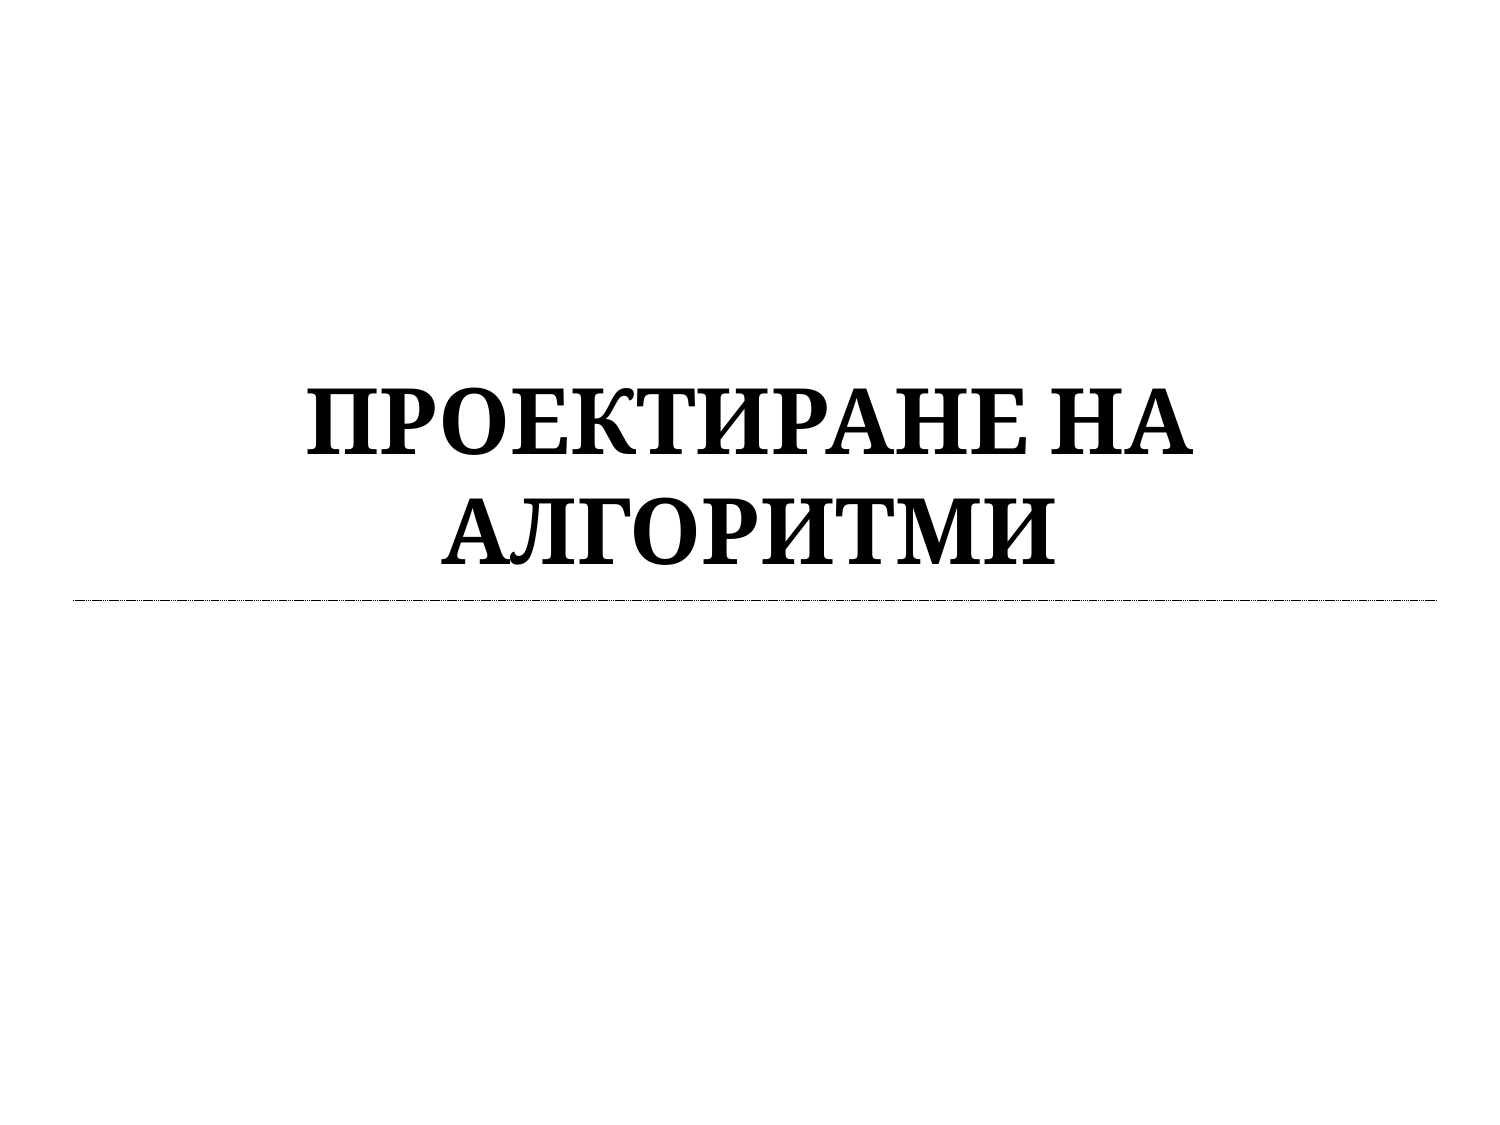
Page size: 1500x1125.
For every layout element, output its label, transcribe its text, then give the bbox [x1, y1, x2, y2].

title Проектиране на алгоритми [0, 346, 1500, 594]
